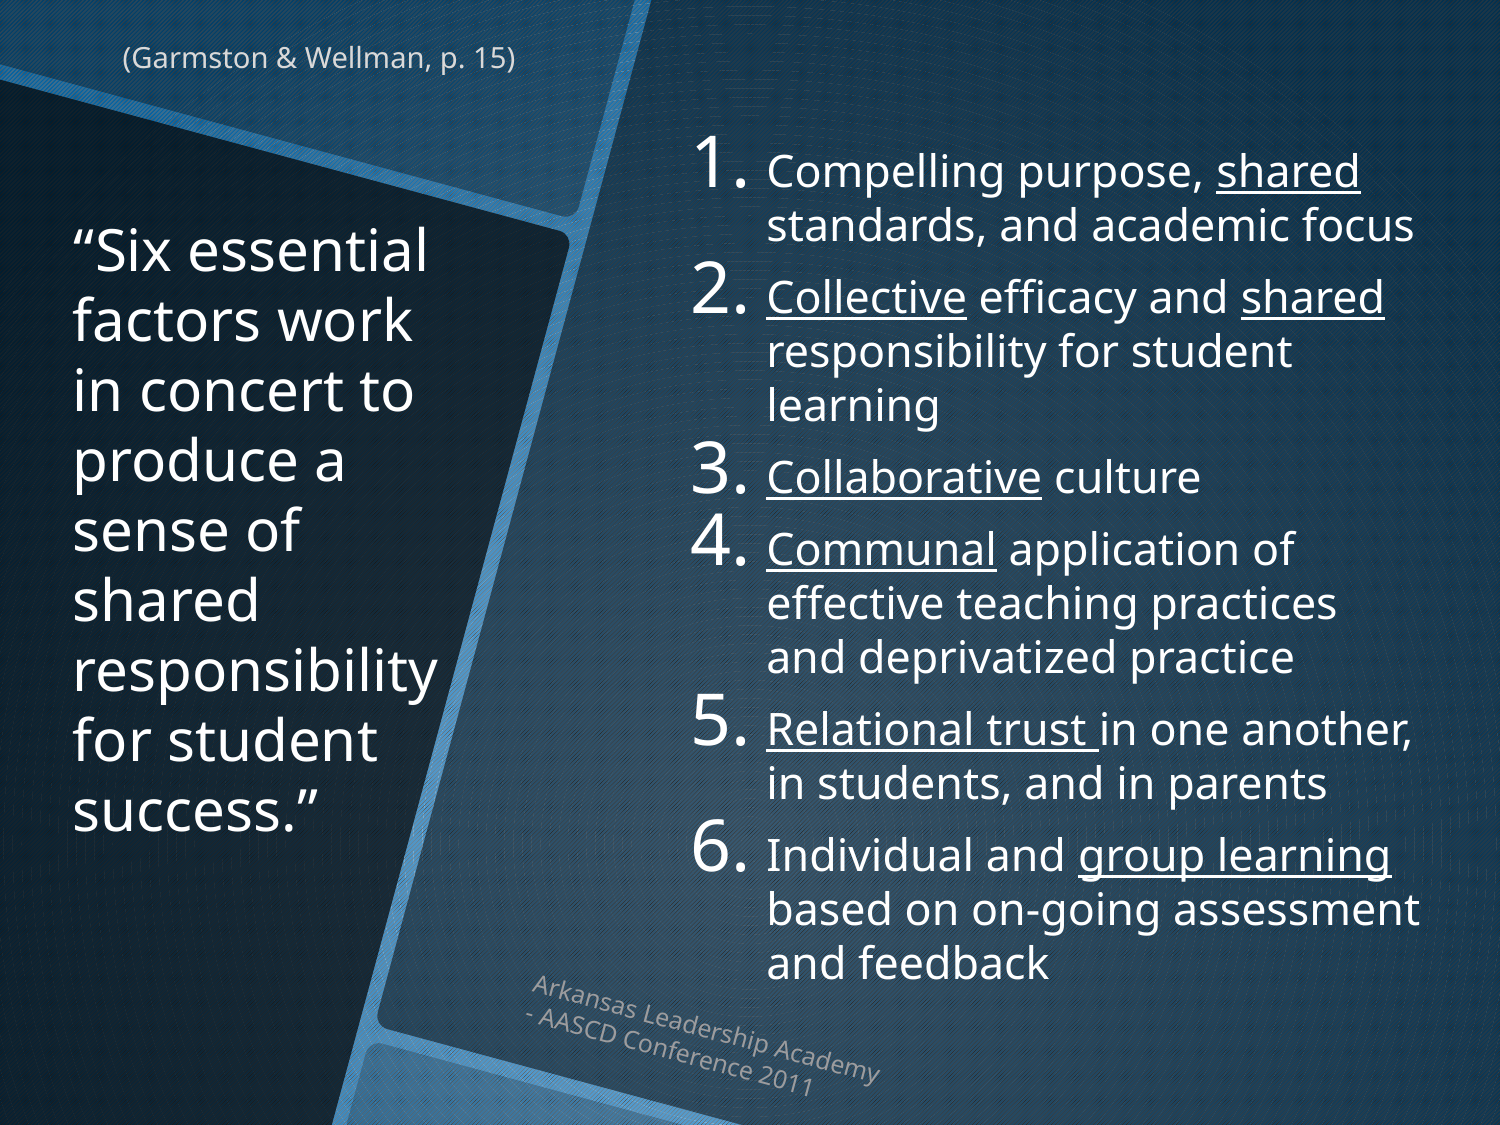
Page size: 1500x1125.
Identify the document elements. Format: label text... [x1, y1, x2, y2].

list Compelling purpose, shared standards, and academic focus Collective efficacy and shared responsibility for student learning Collaborative culture Communal application of effective teaching practices and deprivatized practice Relational trust in one another, in students, and in parents Individual and group learning based on on-going assessment and feedback [675, 112, 1440, 1019]
title “Six essential factors work in concert to produce a sense of shared responsibility for student success.” [0, 149, 488, 851]
text_box (Garmston & Wellman, p. 15) [107, 32, 531, 82]
footer Arkansas Leadership Academy - AASCD Conference 2011 [508, 963, 903, 1123]
